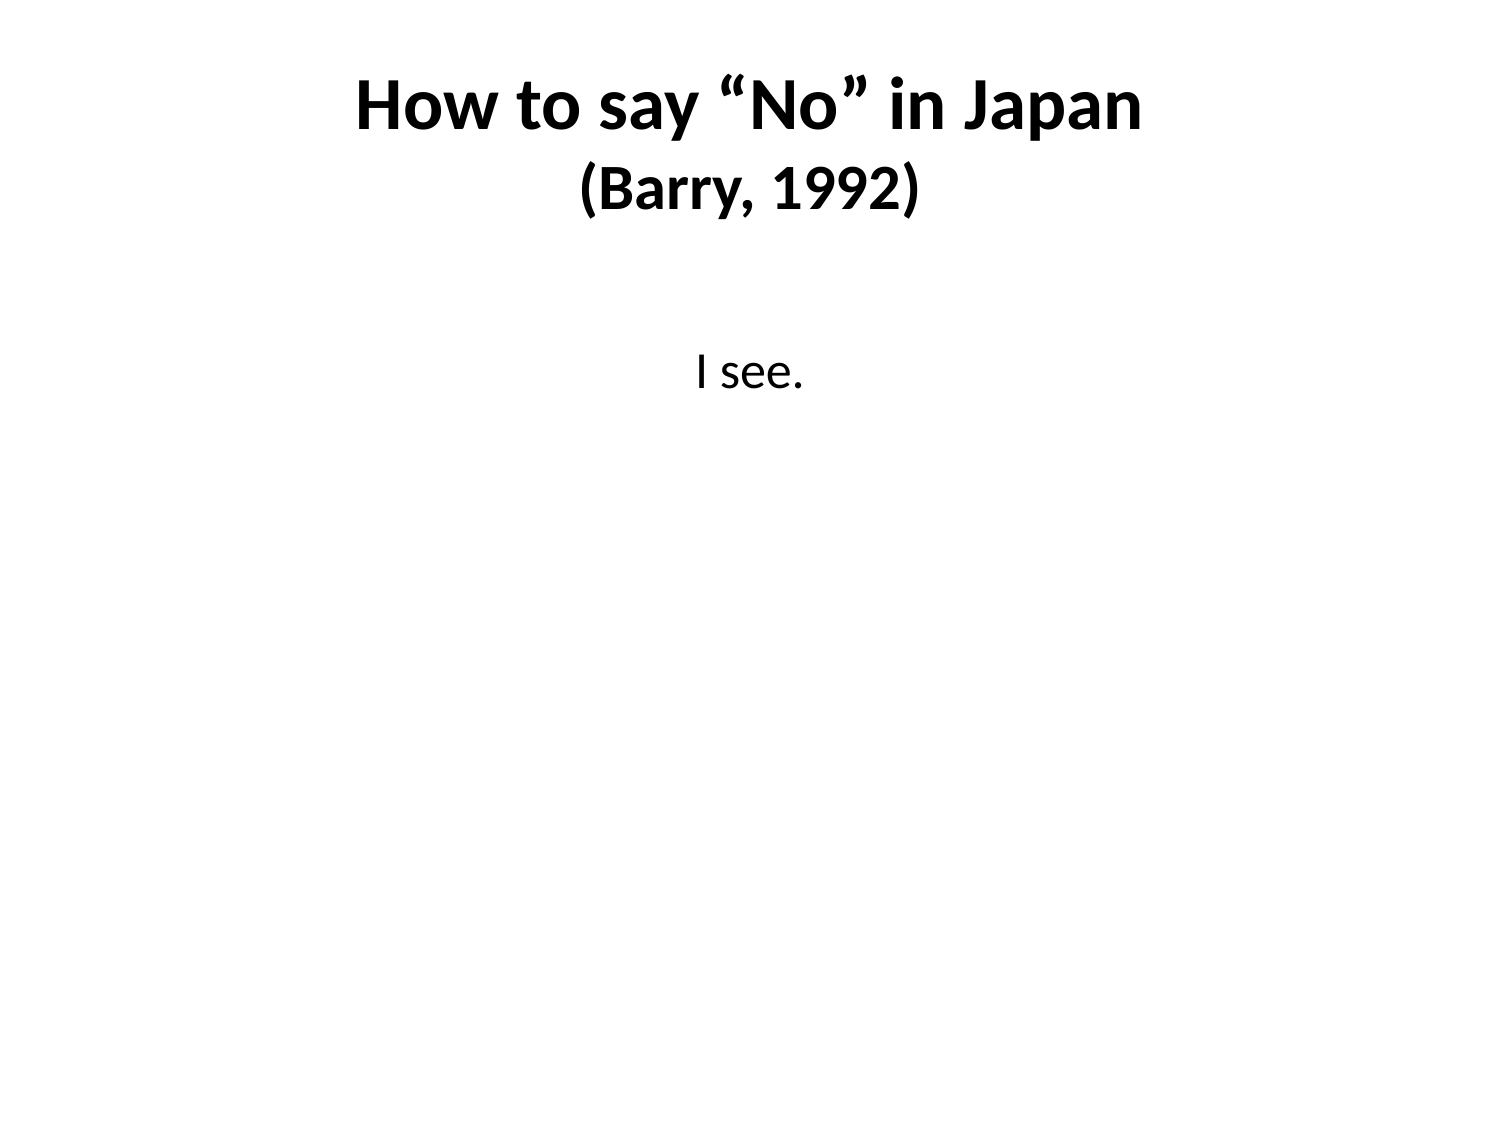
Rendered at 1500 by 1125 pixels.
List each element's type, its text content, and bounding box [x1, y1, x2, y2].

list I see. Ah. Ah-hah. Yes. That is very interesting. [75, 328, 1425, 1125]
title How to say “No” in Japan (Barry, 1992) [75, 45, 1425, 233]
